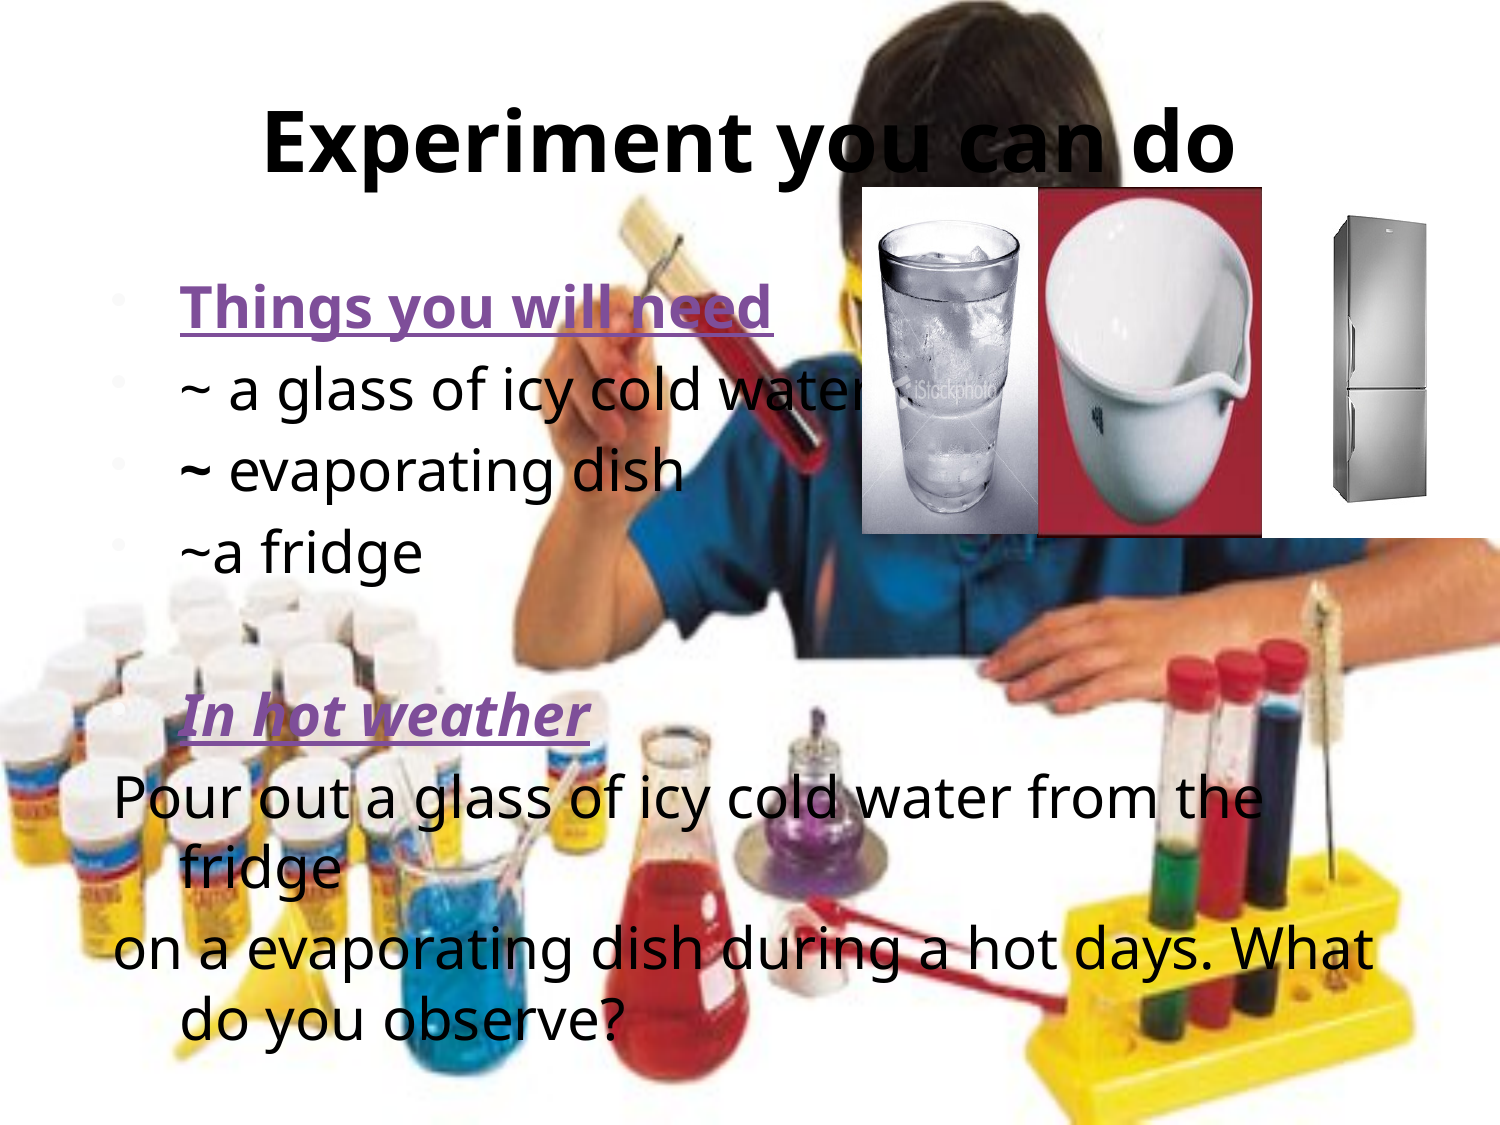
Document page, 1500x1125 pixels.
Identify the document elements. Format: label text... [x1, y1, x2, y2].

title Experiment you can do [75, 45, 1425, 233]
picture [0, 0, 1500, 1125]
list Things you will need ~ a glass of icy cold water ~ evaporating dish ~a fridge In hot weather Pour out a glass of icy cold water from the fridge on a evaporating dish during a hot days. What do you observe? [75, 262, 1425, 1035]
